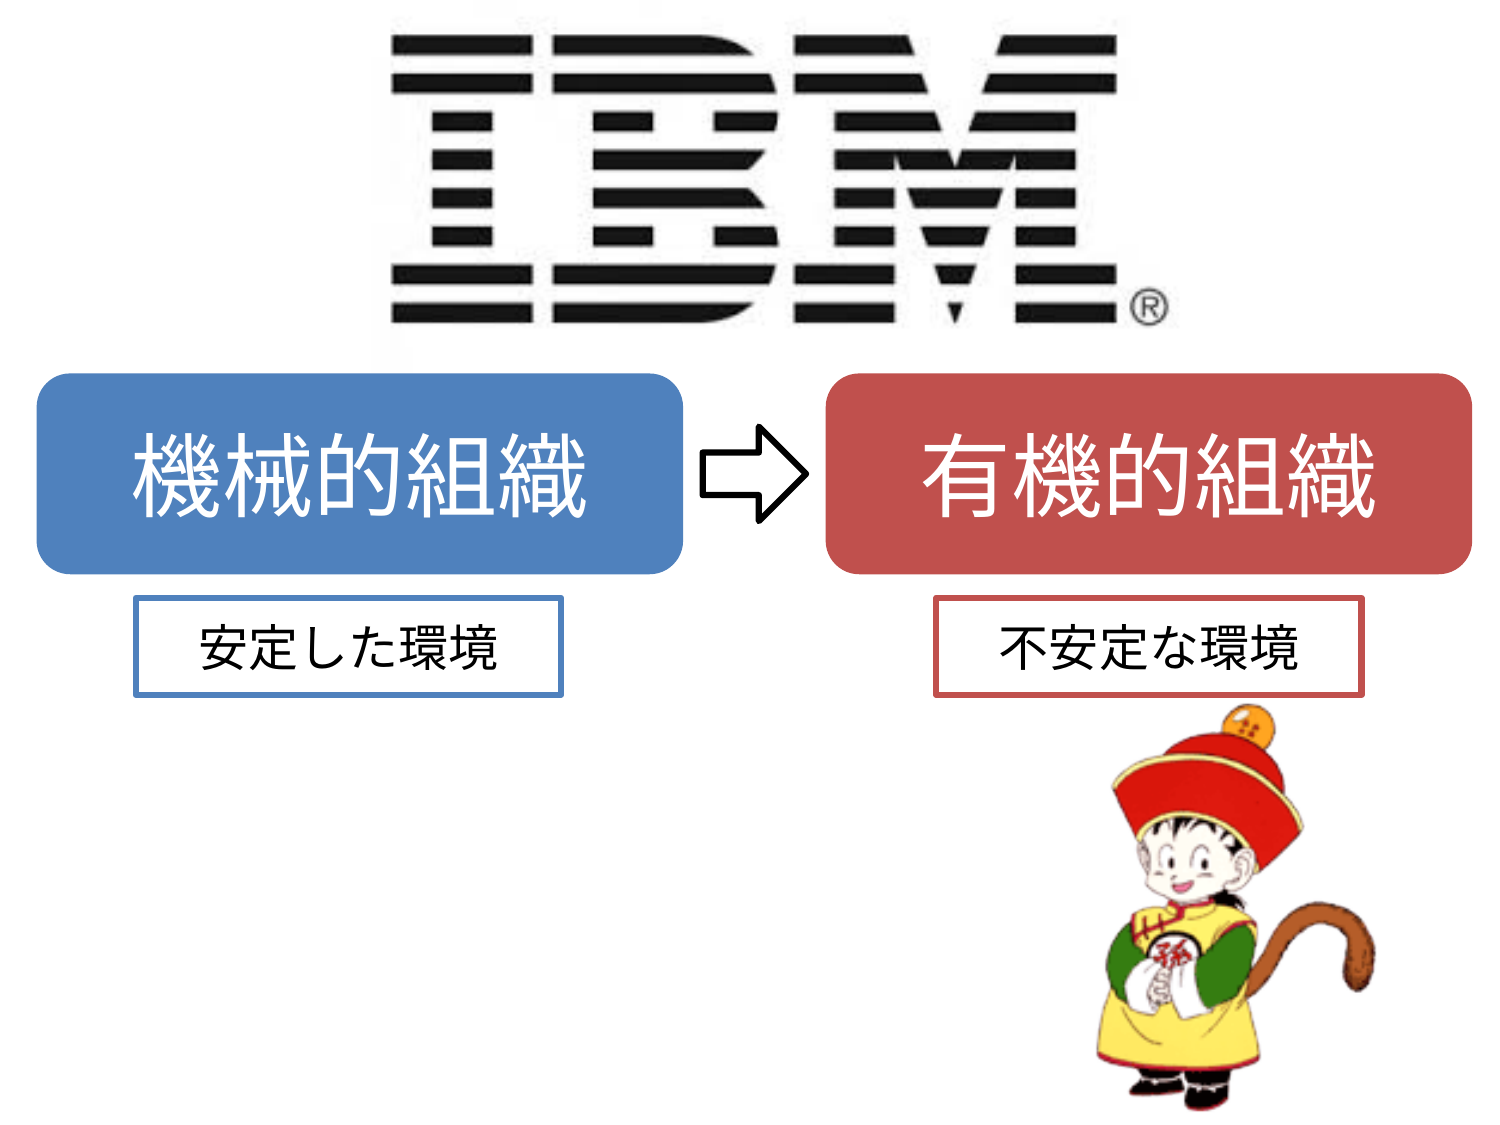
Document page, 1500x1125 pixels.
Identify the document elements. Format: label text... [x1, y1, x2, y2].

picture [371, 0, 1185, 392]
picture [1080, 694, 1384, 1125]
text_box 有機的組織 [823, 371, 1475, 577]
text_box 機械的組織 [34, 371, 686, 577]
text_box 安定した環境 [134, 596, 563, 697]
text_box 不安定な環境 [934, 596, 1364, 697]
text_box [700, 424, 809, 524]
